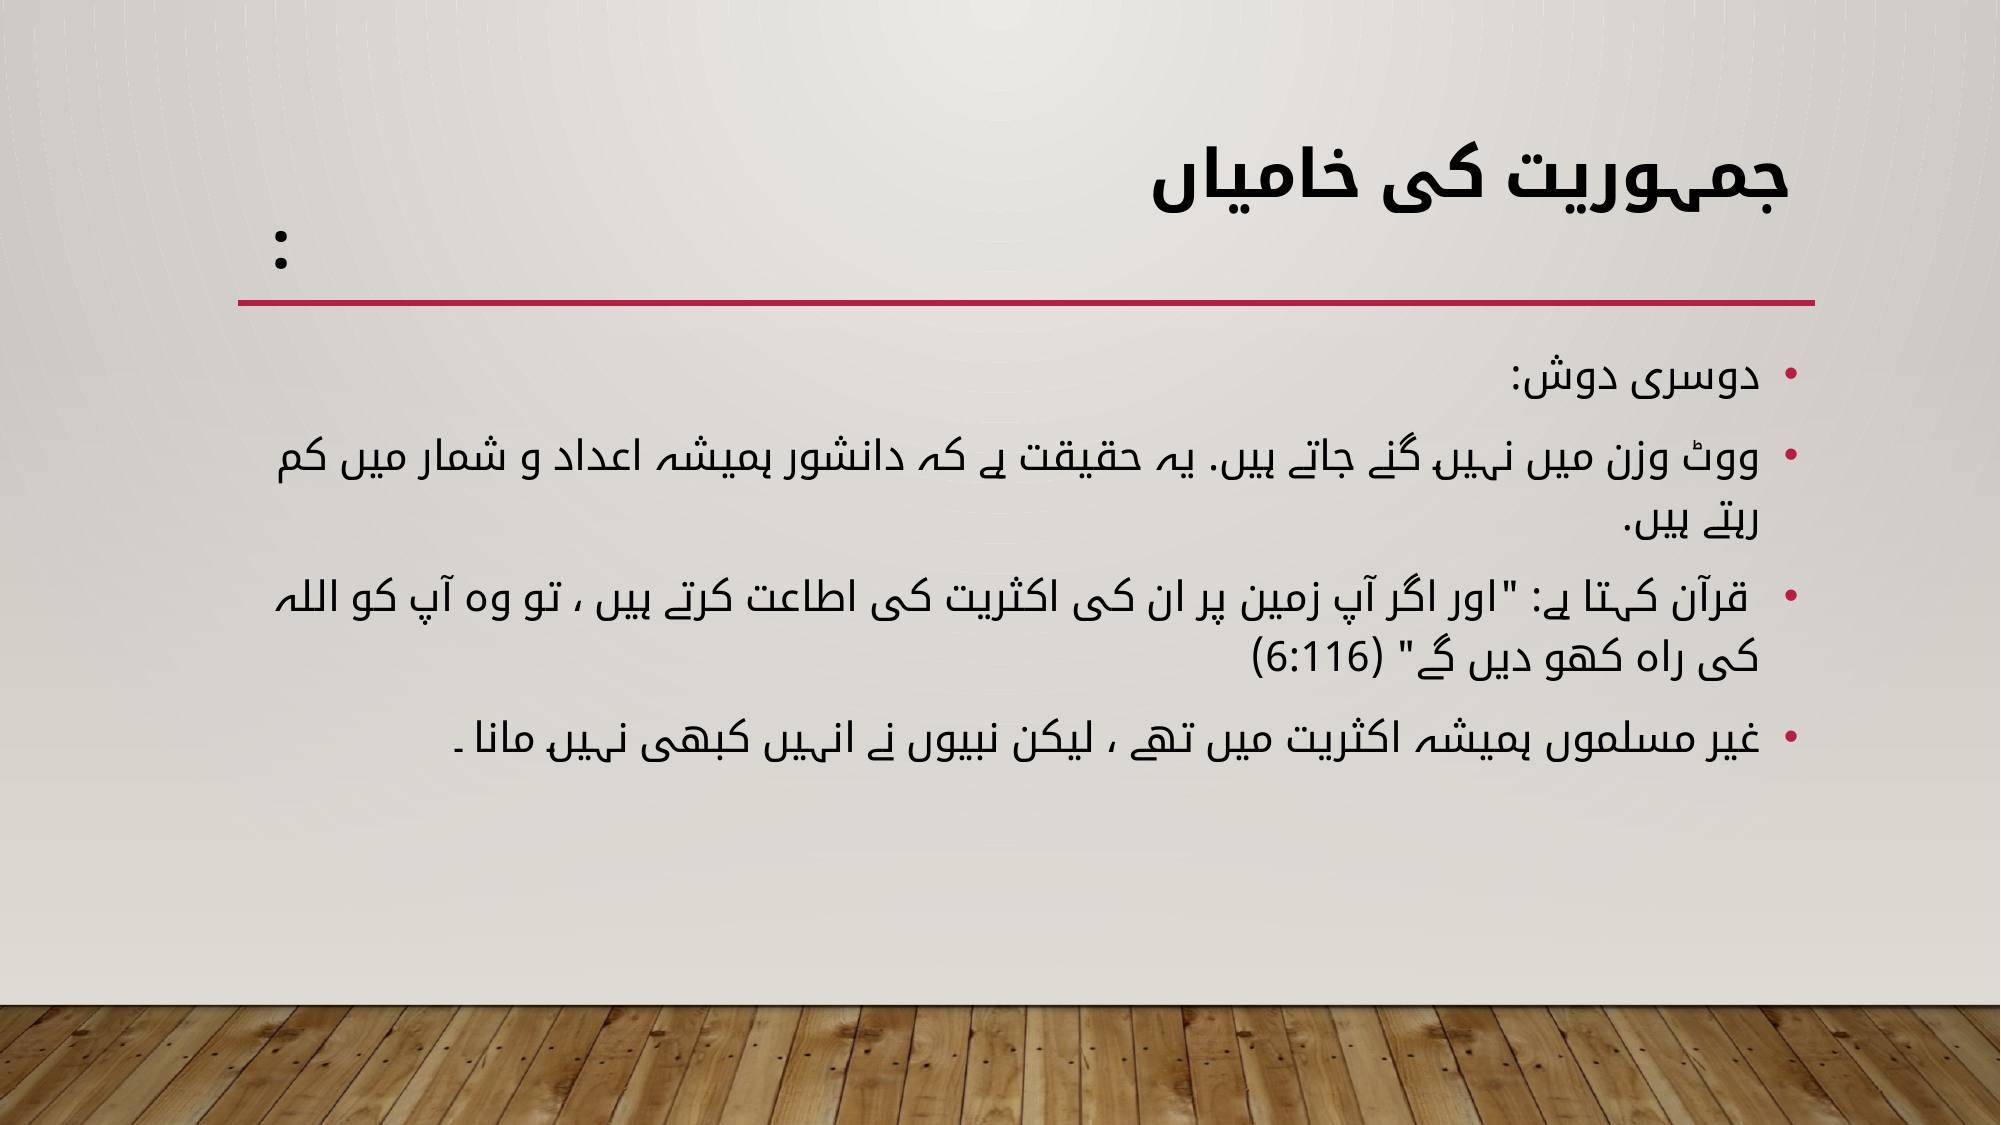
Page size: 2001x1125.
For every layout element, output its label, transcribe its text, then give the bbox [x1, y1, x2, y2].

title جمہوریت کی خامیاں : [238, 131, 1814, 305]
list دوسری دوش: ووٹ وزن میں نہیں گنے جاتے ہیں. یہ حقیقت ہے کہ دانشور ہمیشہ اعداد و شمار میں کم رہتے ہیں. قرآن کہتا ہے: "اور اگر آپ زمین پر ان کی اکثریت کی اطاعت کرتے ہیں ، تو وہ آپ کو اللہ کی راہ کھو دیں گے" (6:116) غیر مسلموں ہمیشہ اکثریت میں تھے ، لیکن نبیوں نے انہیں کبھی نہیں مانا ۔ [238, 330, 1814, 897]
picture [0, 1005, 2000, 1125]
